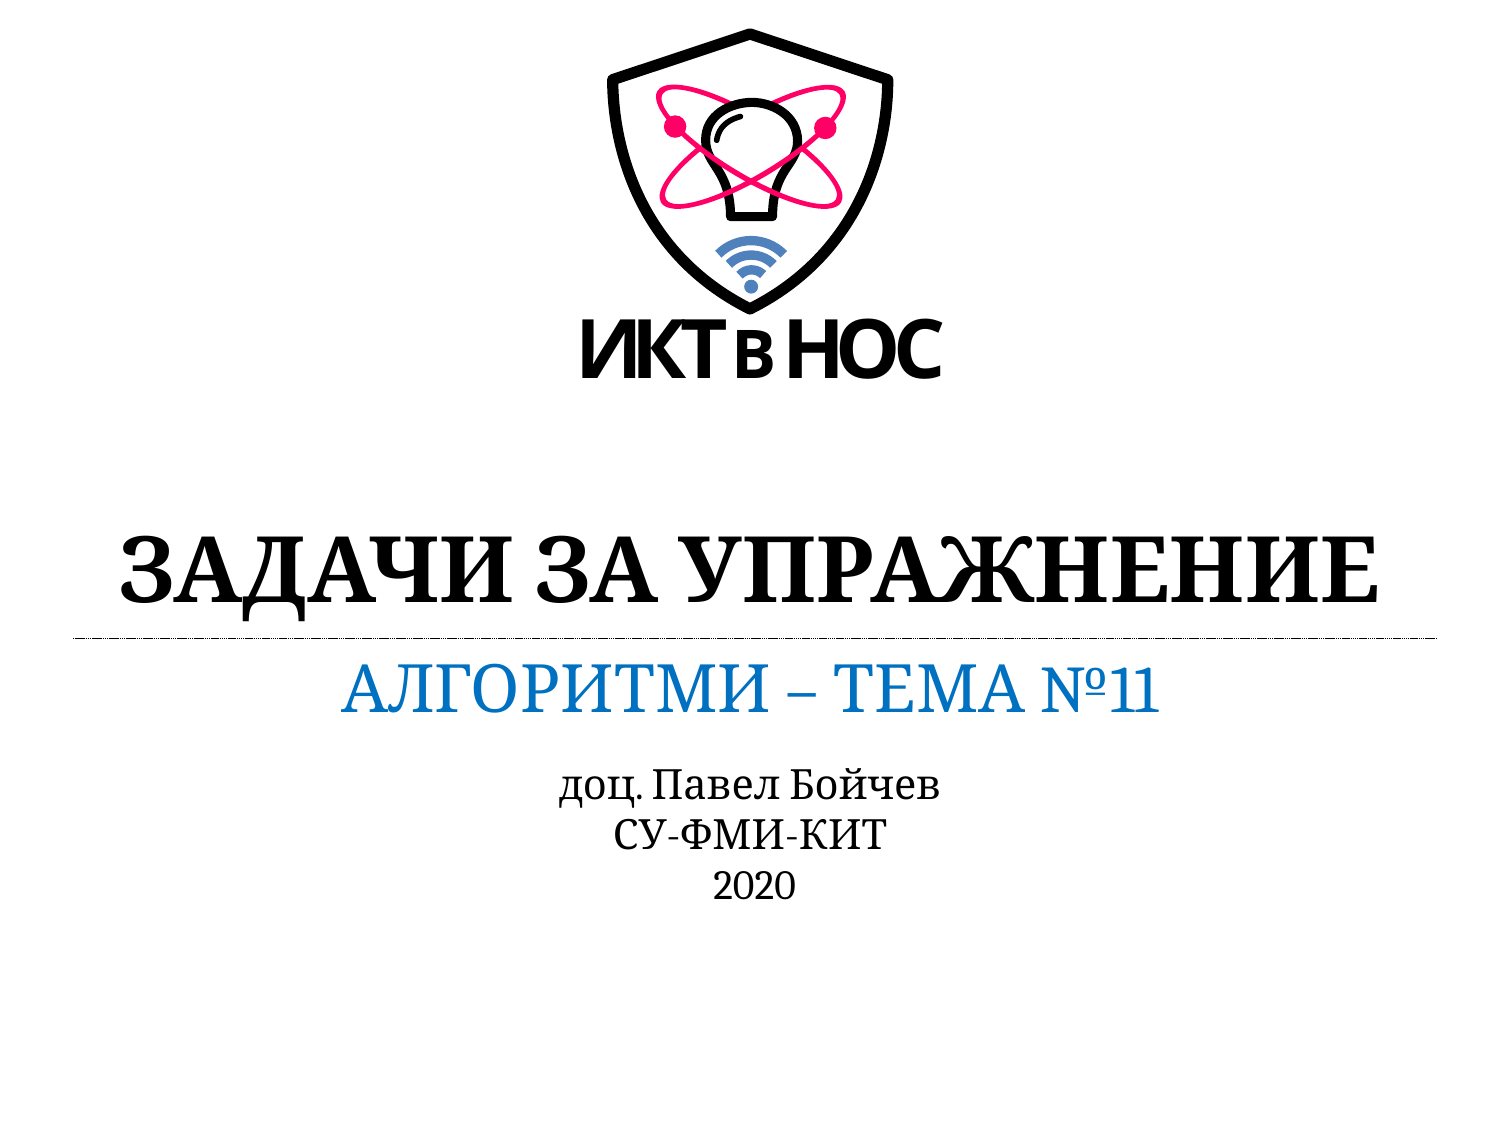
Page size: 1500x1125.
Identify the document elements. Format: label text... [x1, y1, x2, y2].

subtitle Алгоритми – тема №11 [0, 635, 1500, 754]
title Задачи за упражнение [0, 384, 1500, 632]
